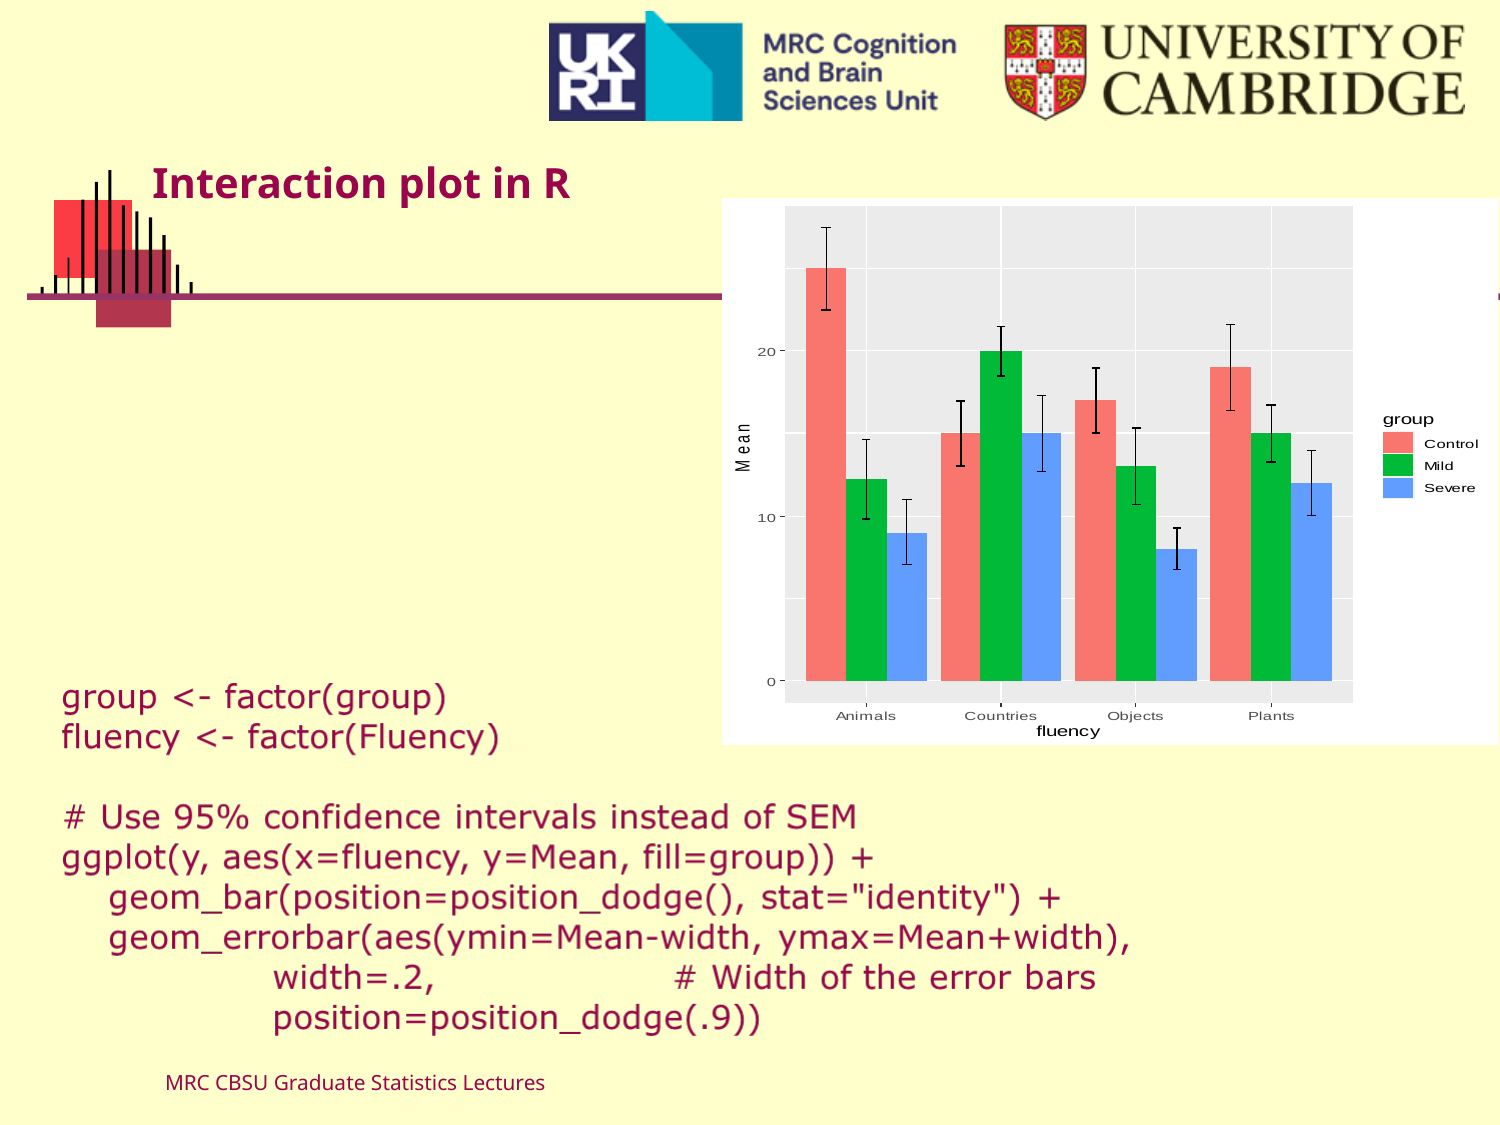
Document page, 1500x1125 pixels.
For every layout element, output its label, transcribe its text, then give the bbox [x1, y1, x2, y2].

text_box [721, 198, 1499, 745]
picture [41, 665, 1151, 1056]
picture [549, 11, 1465, 121]
title Interaction plot in R [137, 137, 988, 233]
footer MRC CBSU Graduate Statistics Lectures [149, 1064, 988, 1101]
